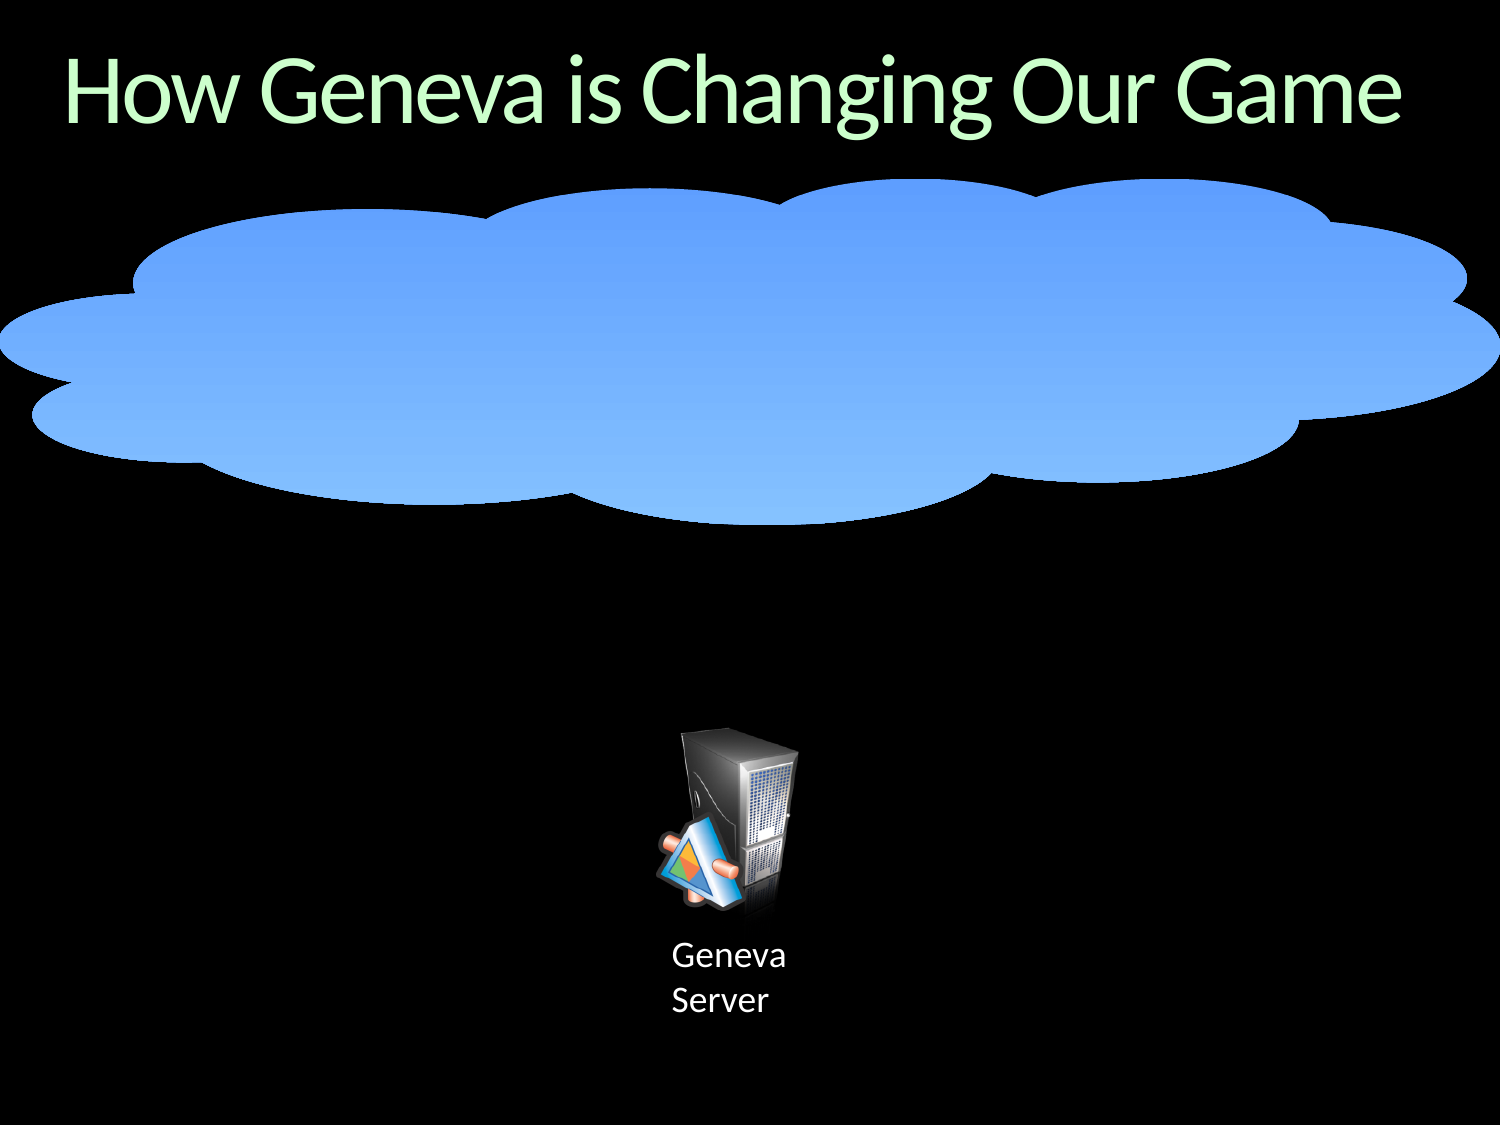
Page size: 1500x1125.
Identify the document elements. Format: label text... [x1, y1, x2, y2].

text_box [656, 727, 813, 1029]
title How Geneva is Changing Our Game [62, 37, 1438, 147]
text_box [0, 178, 1500, 526]
